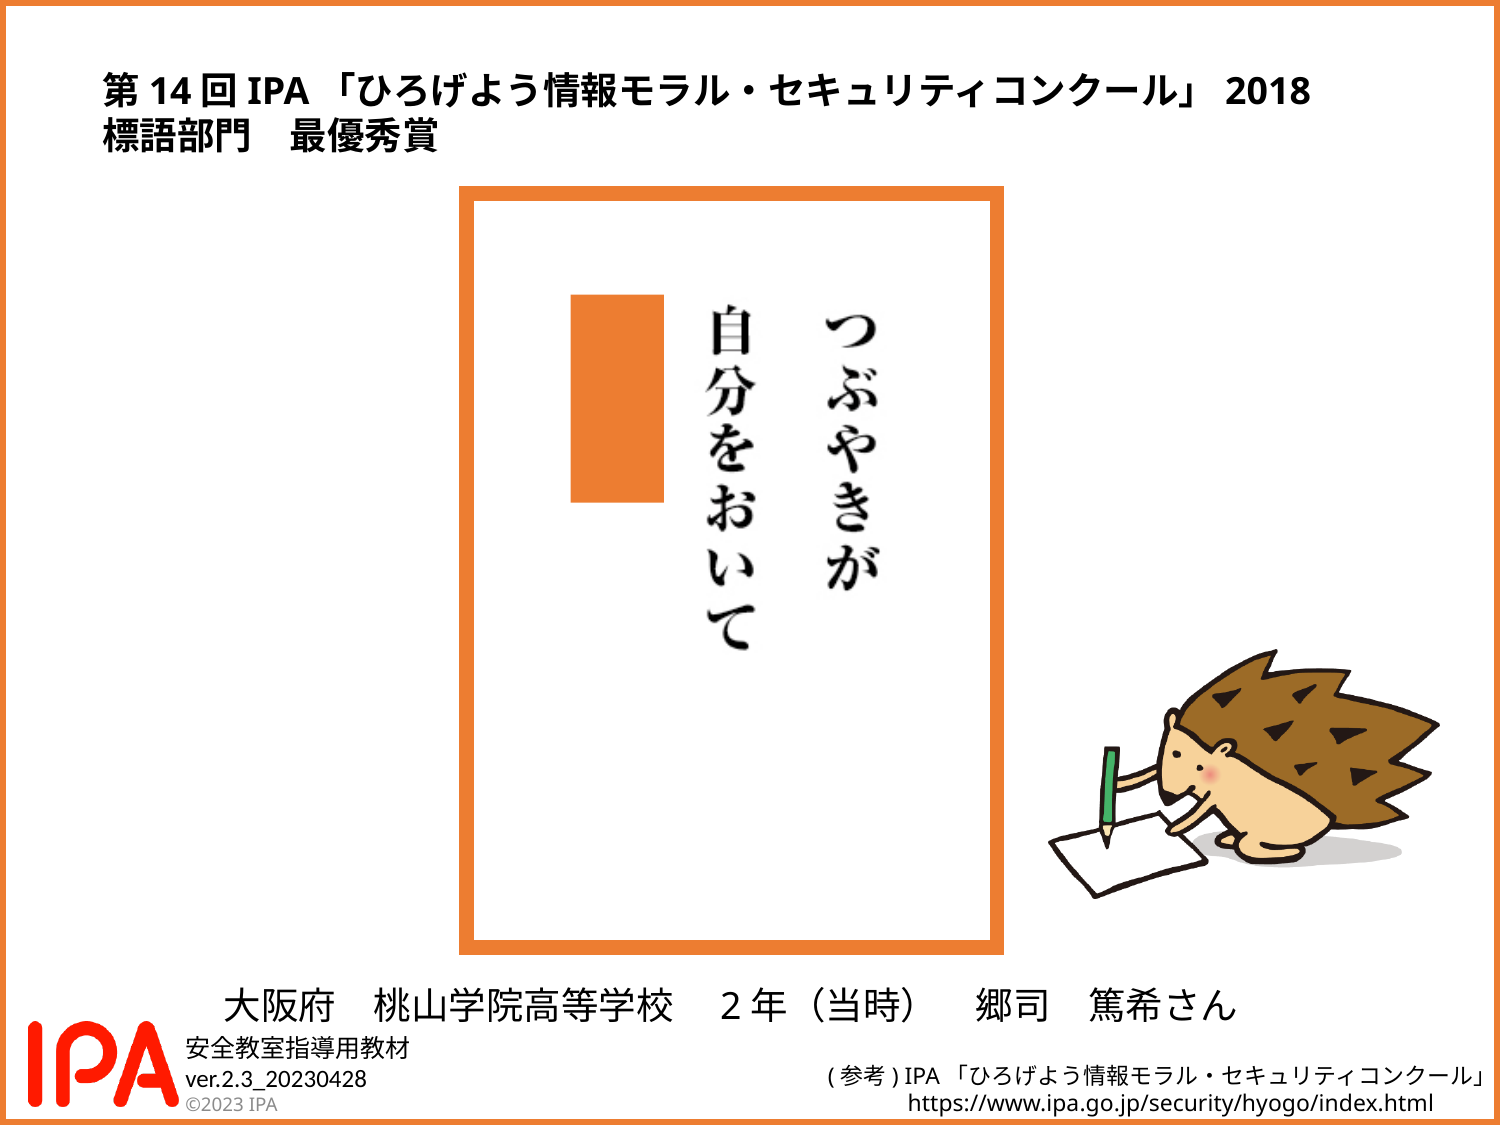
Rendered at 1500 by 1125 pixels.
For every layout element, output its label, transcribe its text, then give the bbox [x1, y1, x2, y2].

picture [1048, 649, 1440, 899]
text_box 大阪府 桃山学院高等学校 2年（当時） 郷司 篤希さん [209, 975, 1500, 1035]
text_box (参考) IPA「ひろげよう情報モラル・セキュリティコンクール」 https://www.ipa.go.jp/security/hyogo/index.html [813, 1054, 1500, 1125]
picture [473, 200, 990, 941]
text_box 第14回IPA「ひろげよう情報モラル・セキュリティコンクール」2018 標語部門 最優秀賞 [87, 59, 1376, 165]
picture [28, 1021, 179, 1107]
